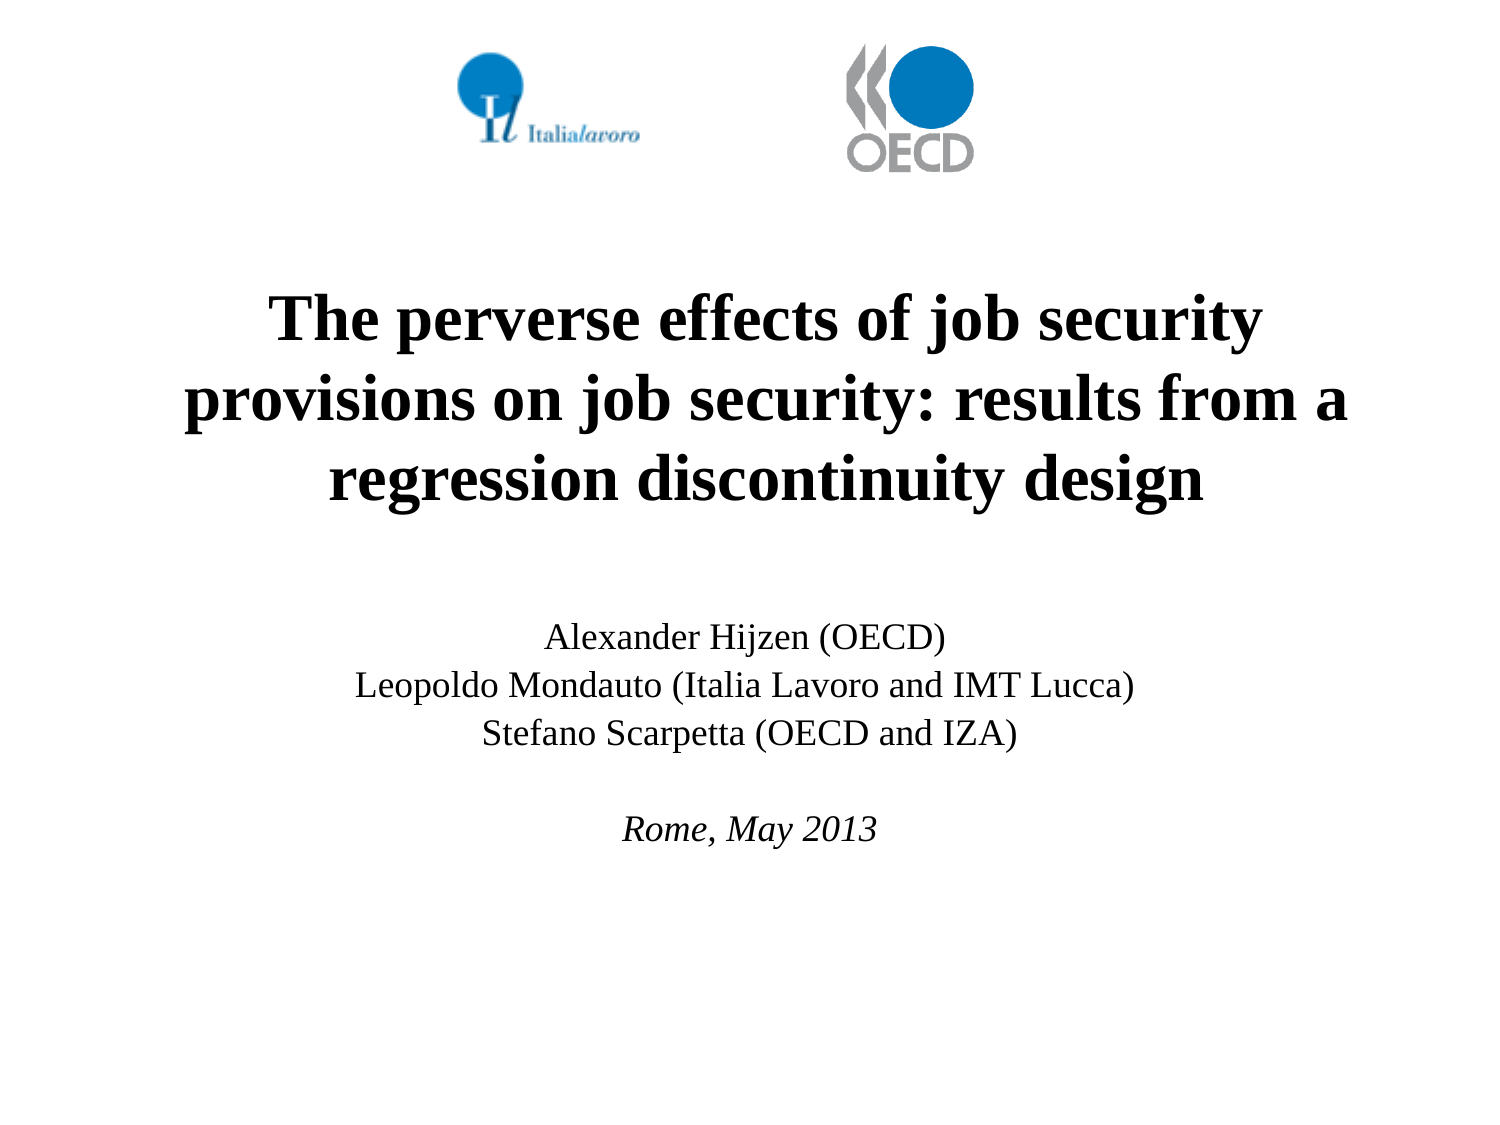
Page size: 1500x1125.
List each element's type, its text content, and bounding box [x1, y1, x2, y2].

picture [454, 47, 644, 178]
picture [844, 42, 975, 173]
title The perverse effects of job security provisions on job security: results from a regression discontinuity design [111, 243, 1424, 544]
subtitle Alexander Hijzen (OECD) Leopoldo Mondauto (Italia Lavoro and IMT Lucca) Stefano Scarpetta (OECD and IZA) Rome, May 2013 [224, 609, 1276, 898]
